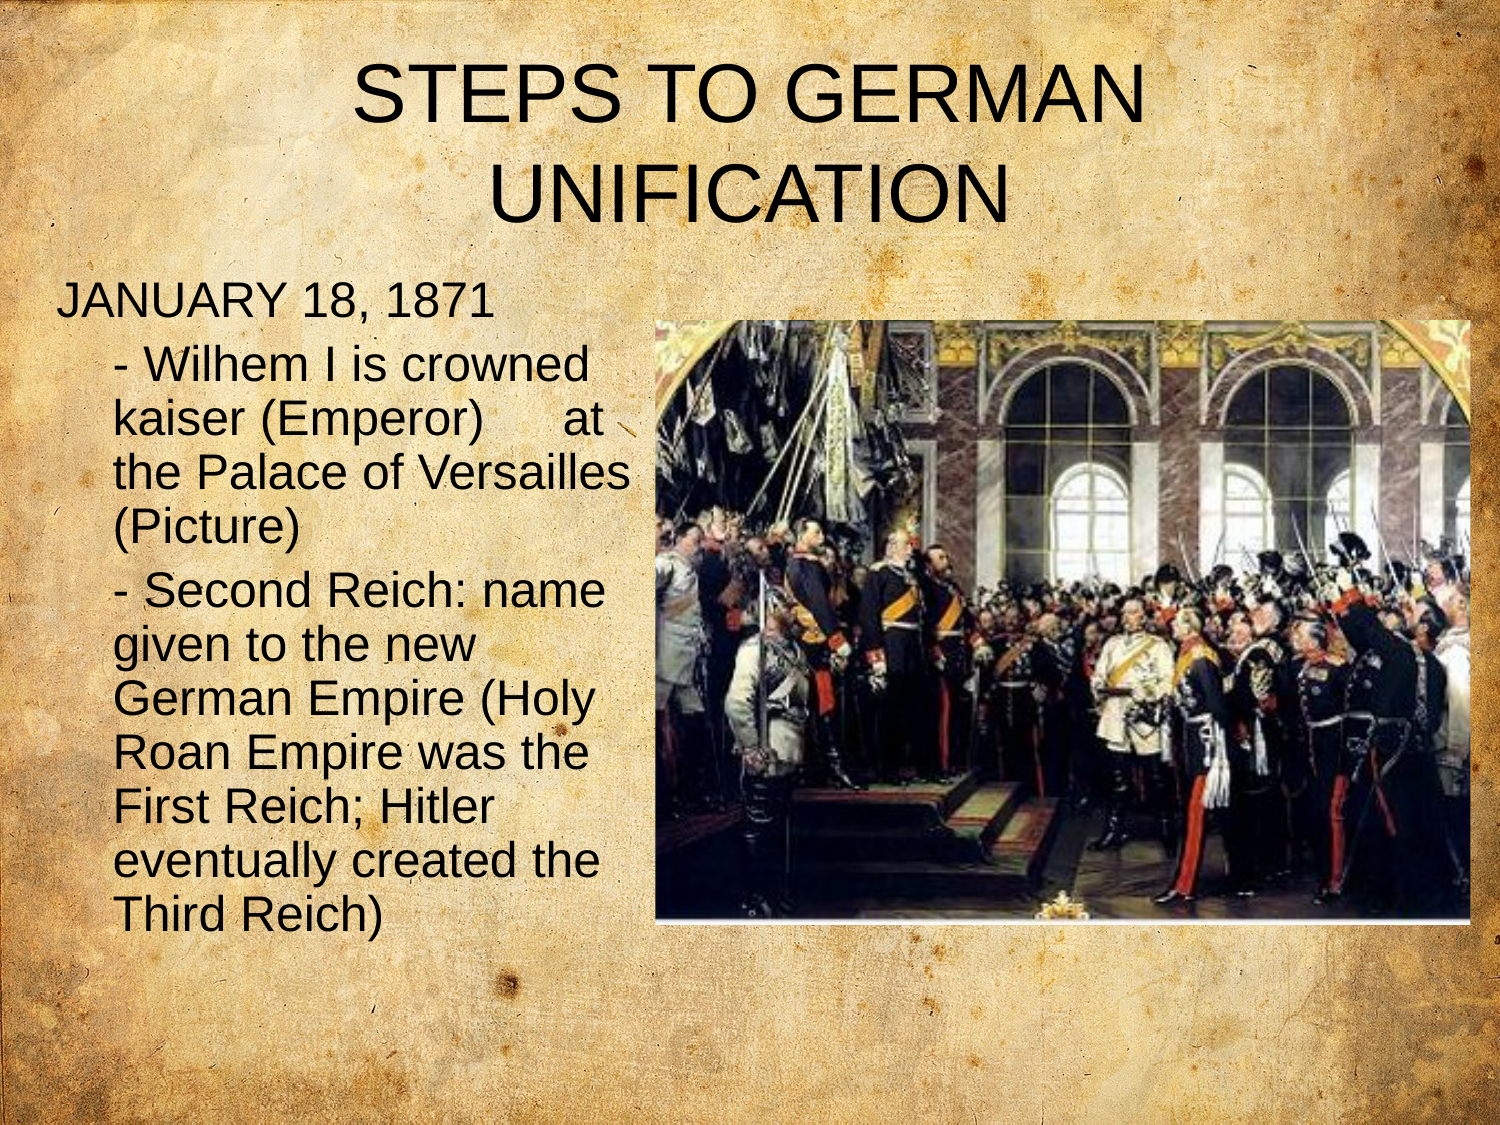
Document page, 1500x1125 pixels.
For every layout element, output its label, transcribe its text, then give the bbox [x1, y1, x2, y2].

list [655, 320, 1471, 926]
title STEPS TO GERMAN UNIFICATION [75, 45, 1425, 233]
list JANUARY 18, 1871 - Wilhem I is crowned kaiser (Emperor) at the Palace of Versailles (Picture) - Second Reich: name given to the new German Empire (Holy Roan Empire was the First Reich; Hitler eventually created the Third Reich) [41, 267, 657, 1010]
picture [0, 0, 1500, 1125]
